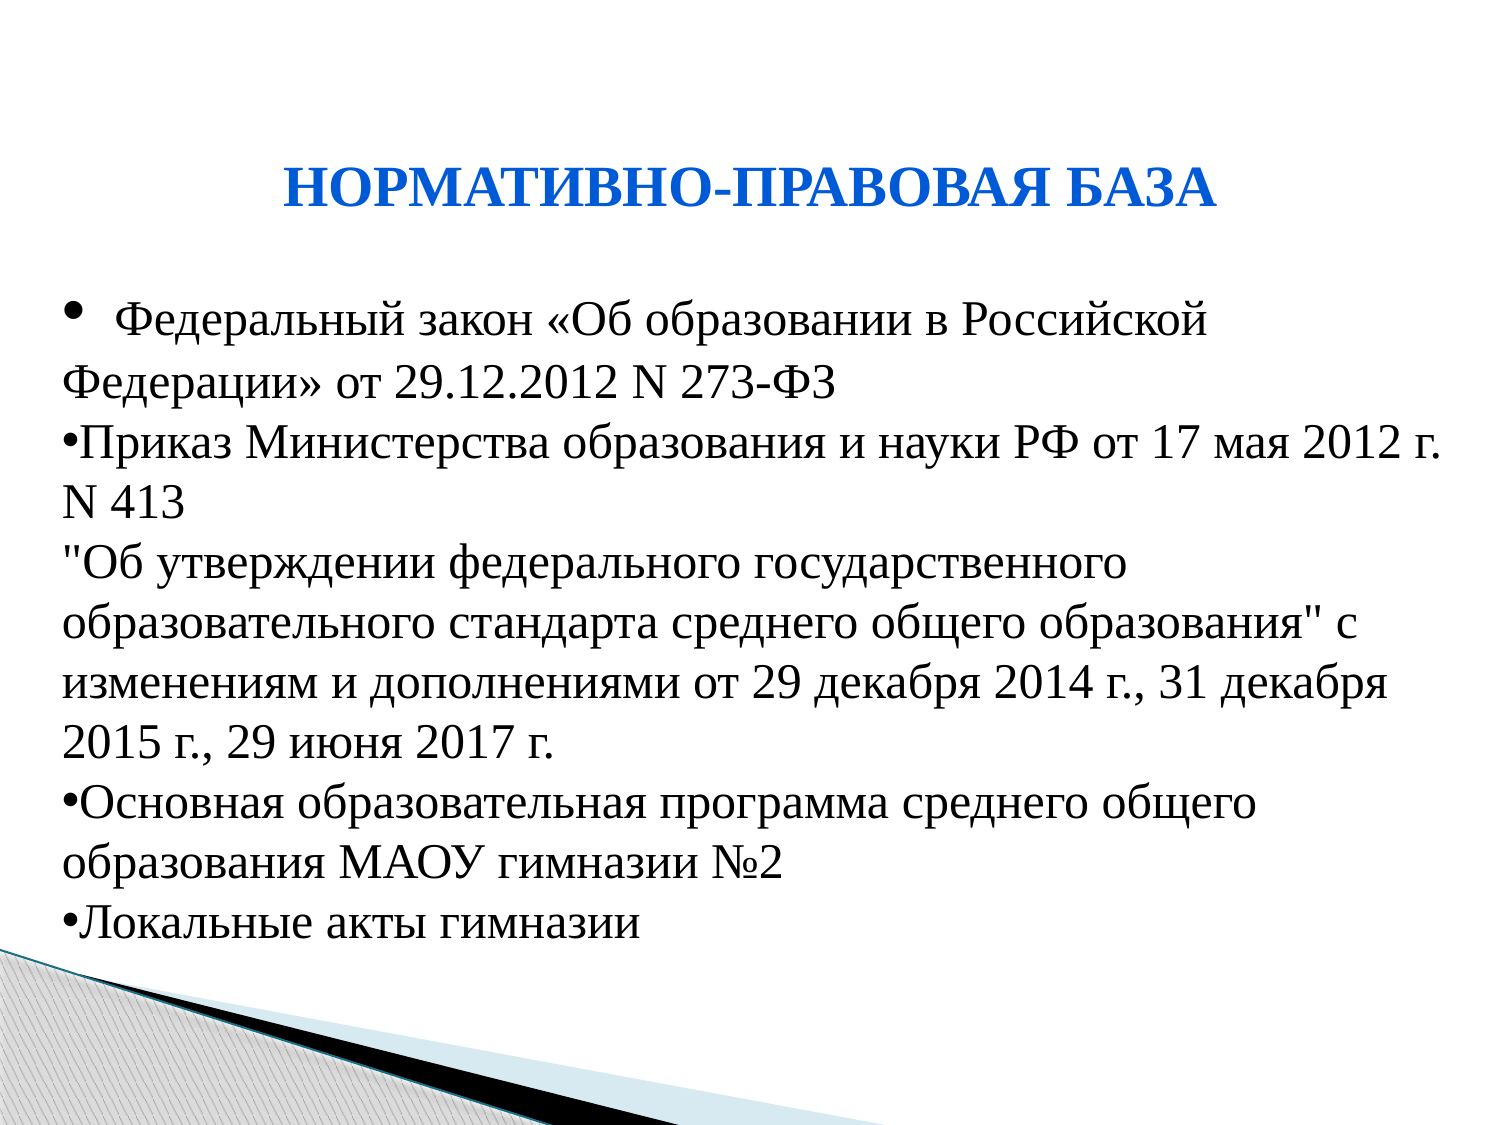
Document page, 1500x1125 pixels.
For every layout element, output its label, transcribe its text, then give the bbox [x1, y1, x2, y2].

text_box Нормативно-правовая база [70, 140, 1430, 226]
text_box Федеральный закон «Об образовании в Российской Федерации» от 29.12.2012 N 273-ФЗ Приказ Министерства образования и науки РФ от 17 мая 2012 г. N 413 "Об утверждении федерального государственного образовательного стандарта среднего общего образования" с изменениям и дополнениями от 29 декабря 2014 г., 31 декабря 2015 г., 29 июня 2017 г. Основная образовательная программа среднего общего образования МАОУ гимназии №2 Локальные акты гимназии [46, 261, 1477, 1017]
